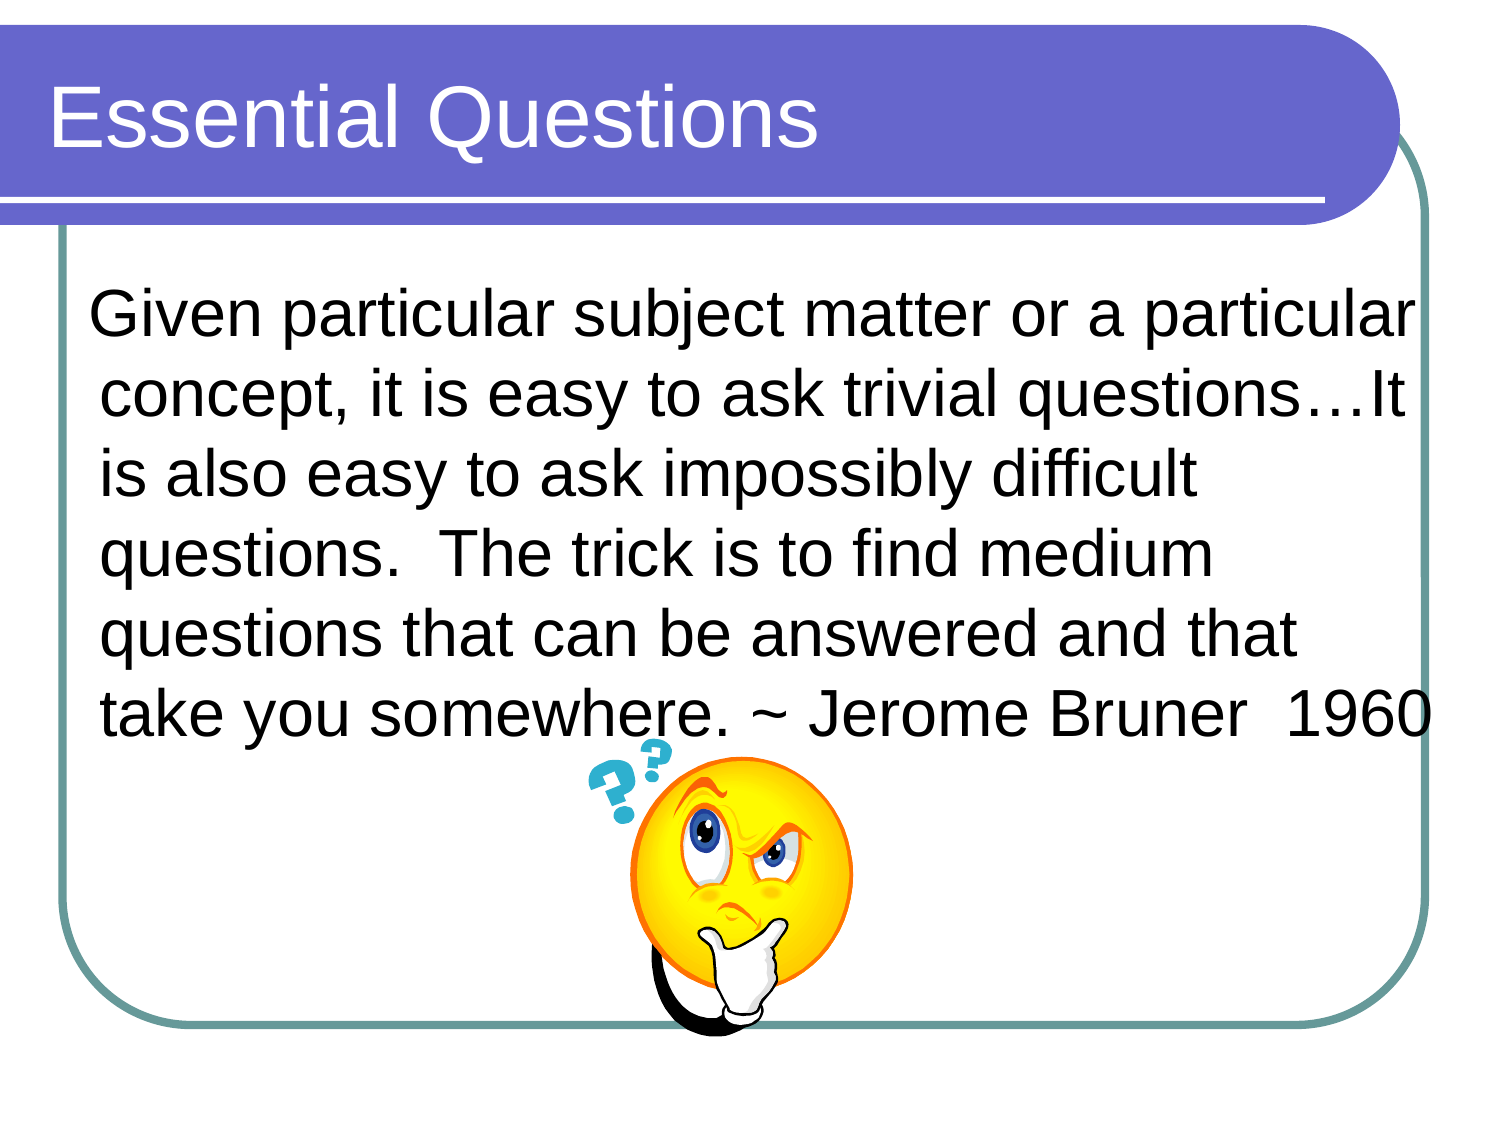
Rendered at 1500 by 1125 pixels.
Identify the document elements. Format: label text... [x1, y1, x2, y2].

list Given particular subject matter or a particular concept, it is easy to ask trivial questions…It is also easy to ask impossibly difficult questions. The trick is to find medium questions that can be answered and that take you somewhere. ~ Jerome Bruner 1960 [0, 262, 1451, 988]
title Essential Questions [31, 37, 1348, 188]
picture [587, 737, 855, 1038]
